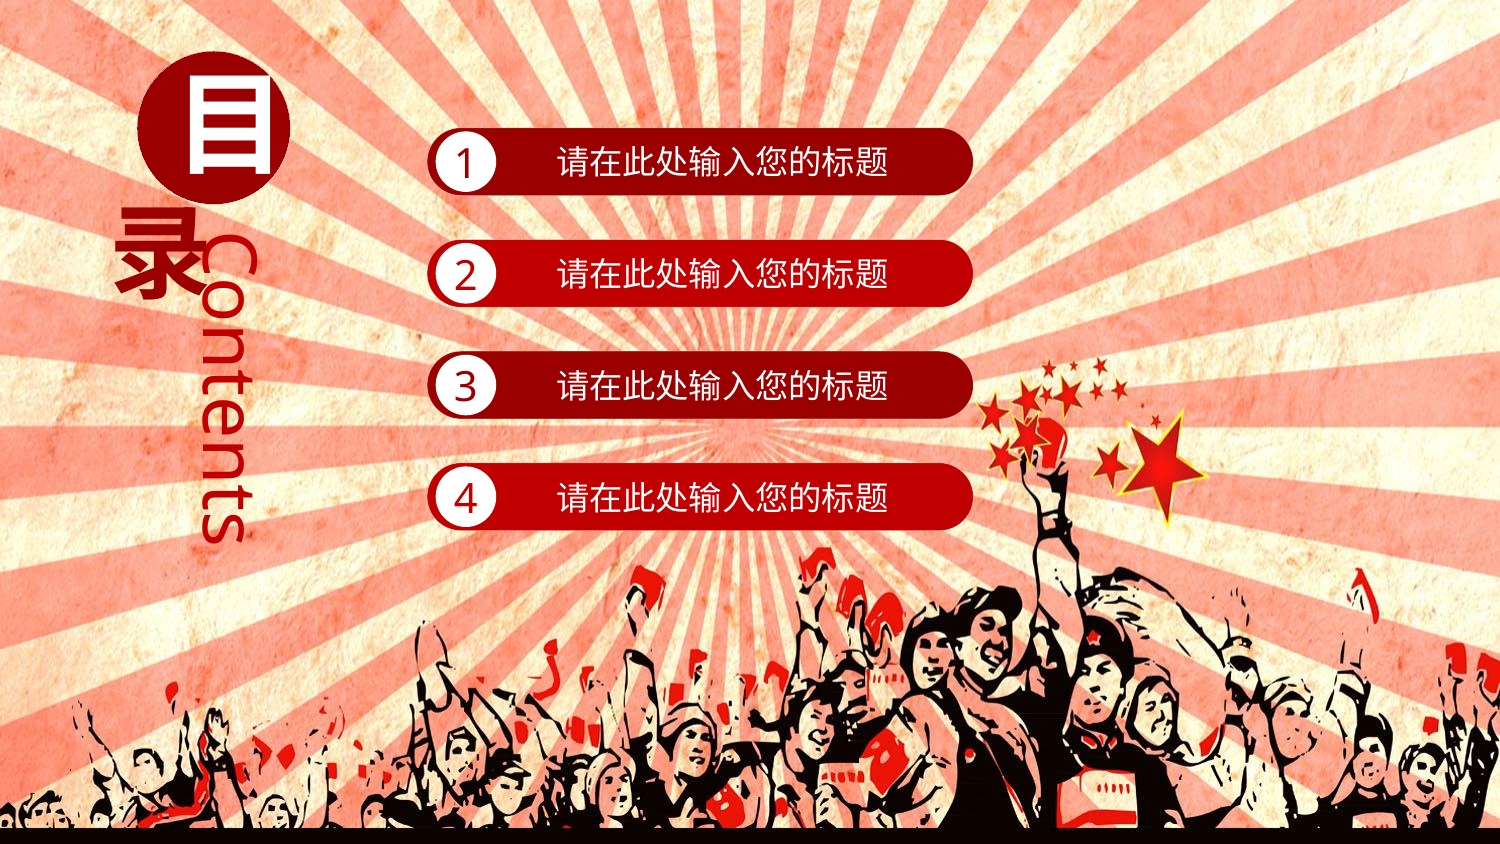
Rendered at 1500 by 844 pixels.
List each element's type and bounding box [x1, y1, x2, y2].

text_box [427, 127, 974, 196]
text_box [427, 462, 974, 531]
text_box [427, 239, 974, 308]
text_box [427, 351, 974, 419]
picture [0, 0, 1500, 844]
